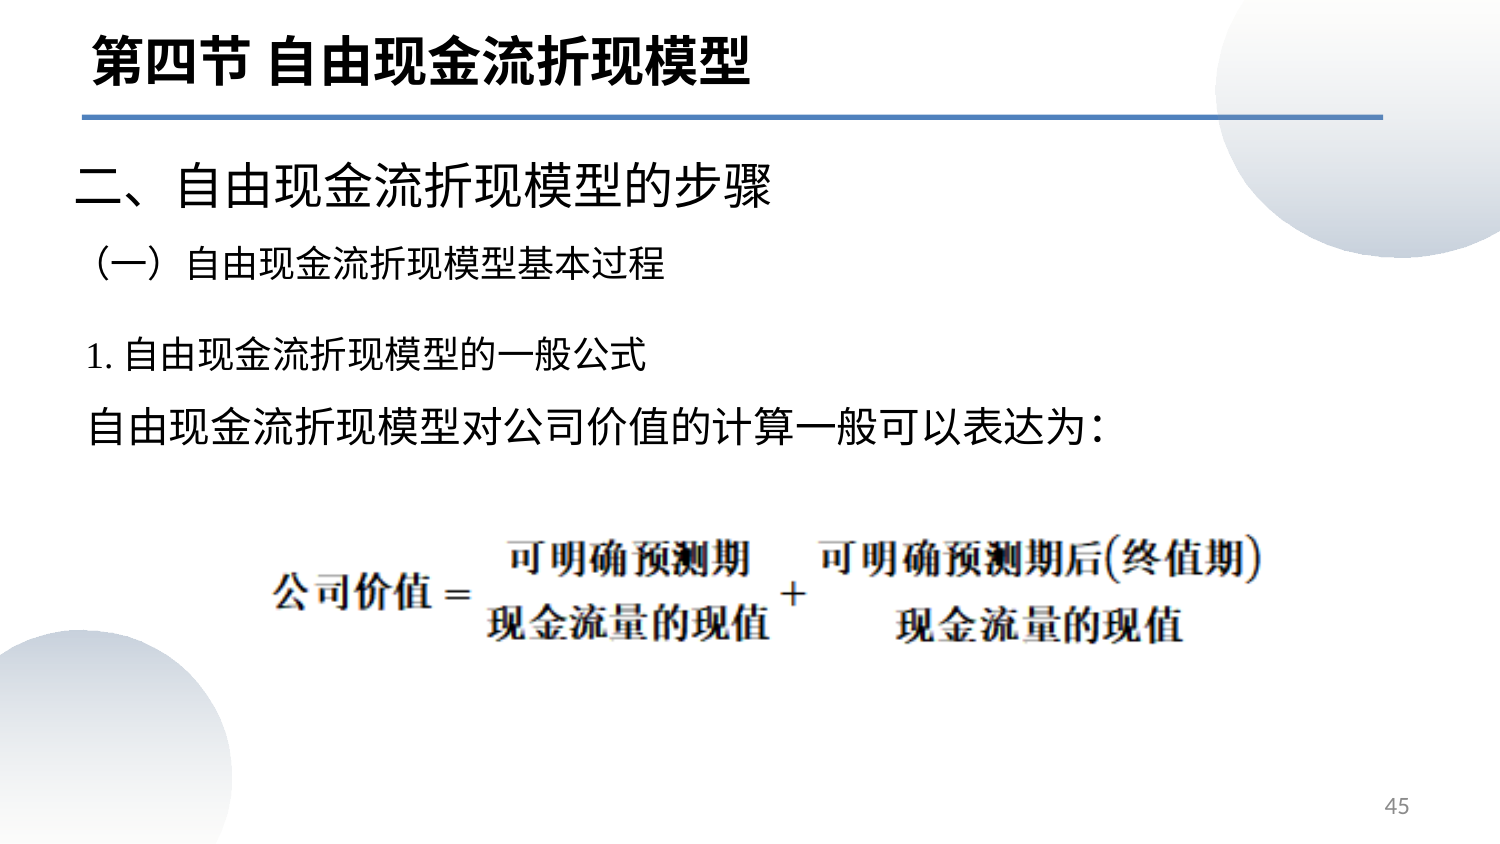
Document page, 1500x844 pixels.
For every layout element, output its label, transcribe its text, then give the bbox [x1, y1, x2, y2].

text_box [0, 627, 234, 844]
text_box 第四节 自由现金流折现模型 [74, 11, 1234, 107]
text_box 二、自由现金流折现模型的步骤 [58, 117, 1256, 200]
list 1.自由现金流折现模型的一般公式 自由现金流折现模型对公司价值的计算一般可以表达为： [70, 301, 1421, 469]
text_box [1213, 0, 1500, 260]
slide_number 45 [1074, 782, 1425, 827]
picture [210, 515, 1330, 680]
text_box （一）自由现金流折现模型基本过程 [58, 210, 1409, 293]
